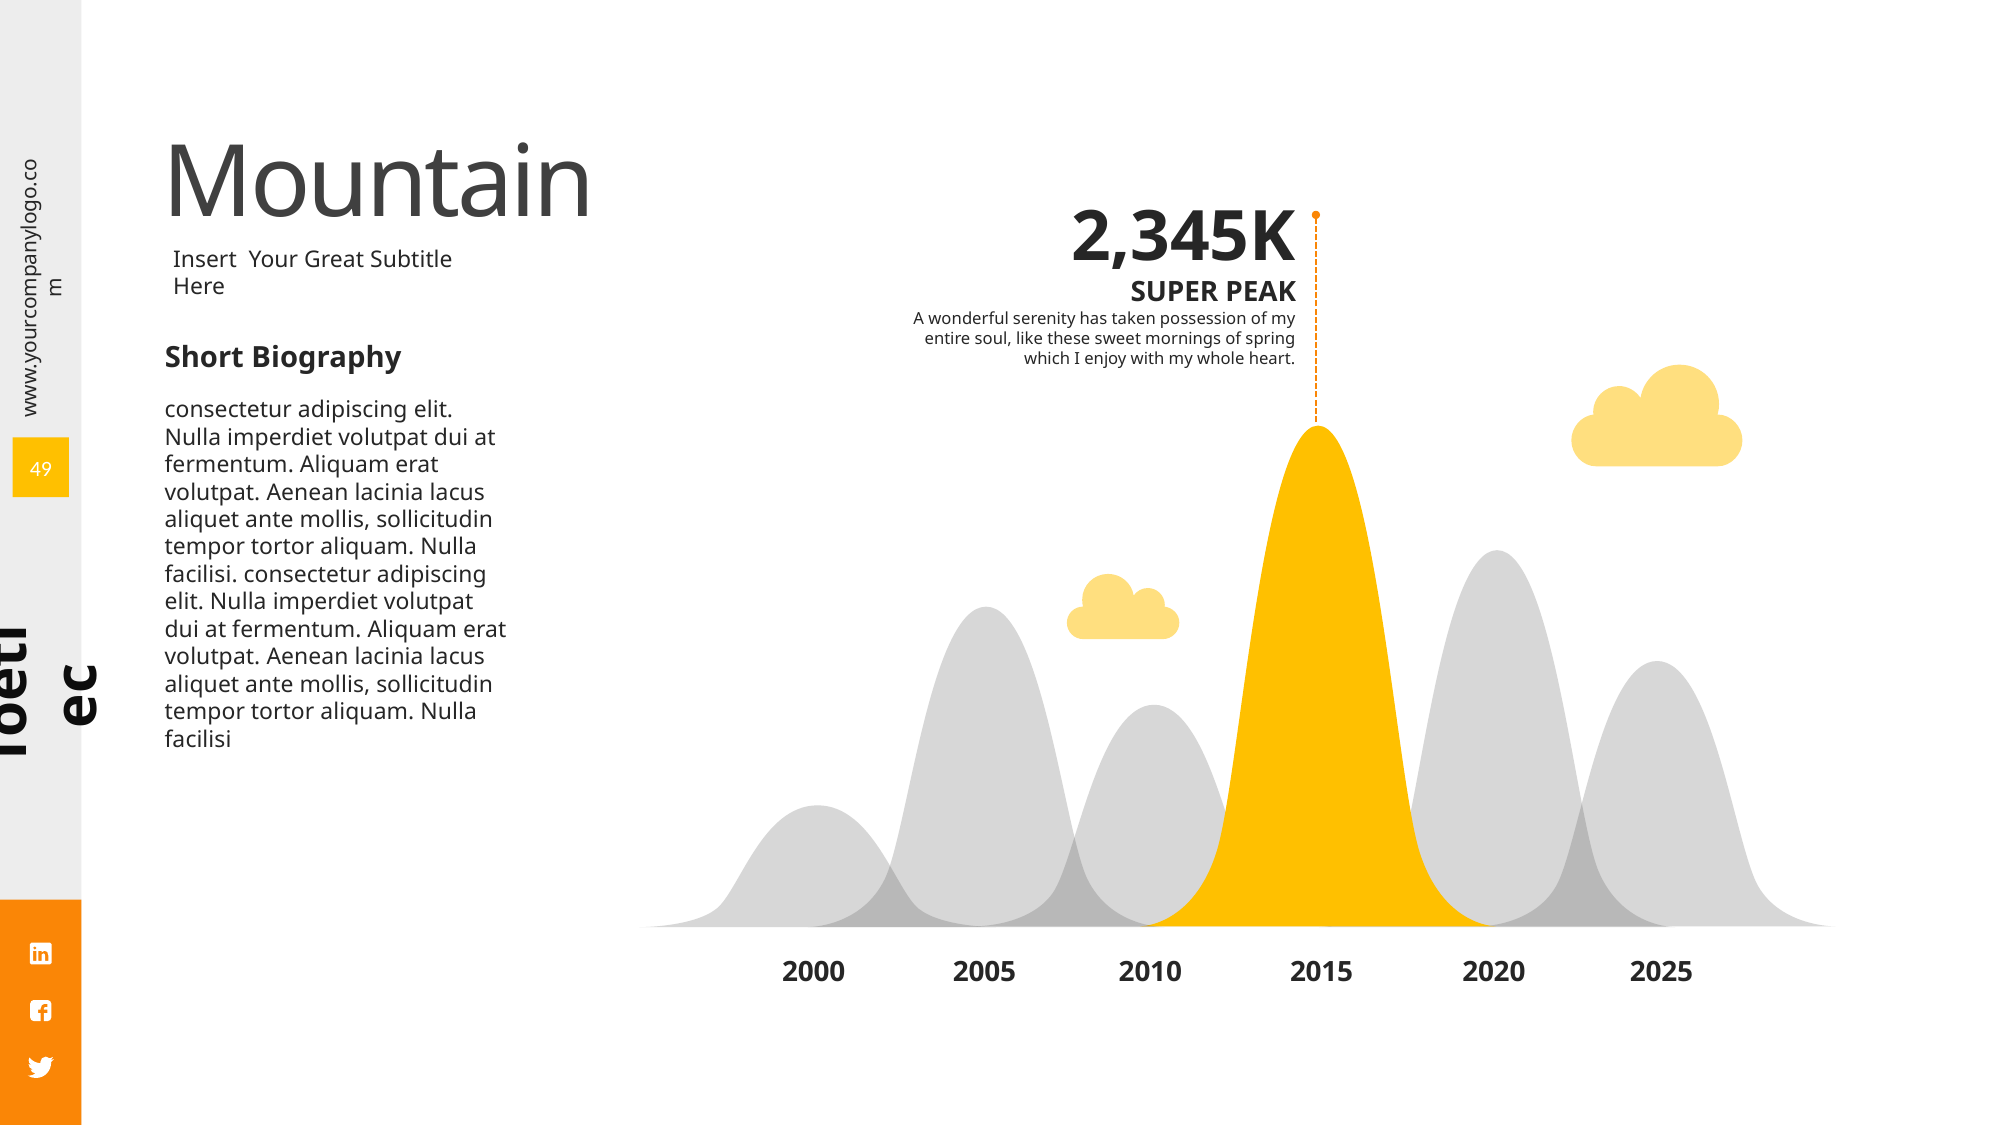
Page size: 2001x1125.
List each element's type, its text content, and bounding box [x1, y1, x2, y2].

text_box [1149, 425, 1497, 927]
text_box [1582, 661, 1836, 927]
text_box Short Biography [149, 321, 434, 390]
text_box [1571, 364, 1743, 467]
text_box [807, 606, 1165, 928]
text_box [1066, 573, 1180, 640]
slide_number 49 [12, 437, 69, 498]
text_box 2025 [1605, 943, 1718, 997]
text_box Insert Your Great Subtitle Here [158, 237, 512, 307]
text_box [639, 805, 890, 928]
text_box 2010 [1094, 943, 1207, 997]
text_box 2000 [757, 943, 870, 997]
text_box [890, 180, 1316, 433]
text_box [1075, 704, 1225, 925]
text_box consectetur adipiscing elit. Nulla imperdiet volutpat dui at fermentum. Aliquam erat volutpat. Aenean lacinia lacus aliquet ante mollis, sollicitudin tempor tortor aliquam. Nulla facilisi. consectetur adipiscing elit. Nulla imperdiet volutpat dui at fermentum. Aliquam erat volutpat. Aenean lacinia lacus aliquet ante mollis, sollicitudin tempor tortor aliquam. Nulla facilisi [149, 387, 529, 760]
text_box 2005 [928, 943, 1041, 997]
text_box 2015 [1265, 943, 1378, 997]
text_box Mountain [147, 116, 677, 236]
text_box 2020 [1437, 943, 1550, 997]
text_box [1319, 550, 1676, 928]
